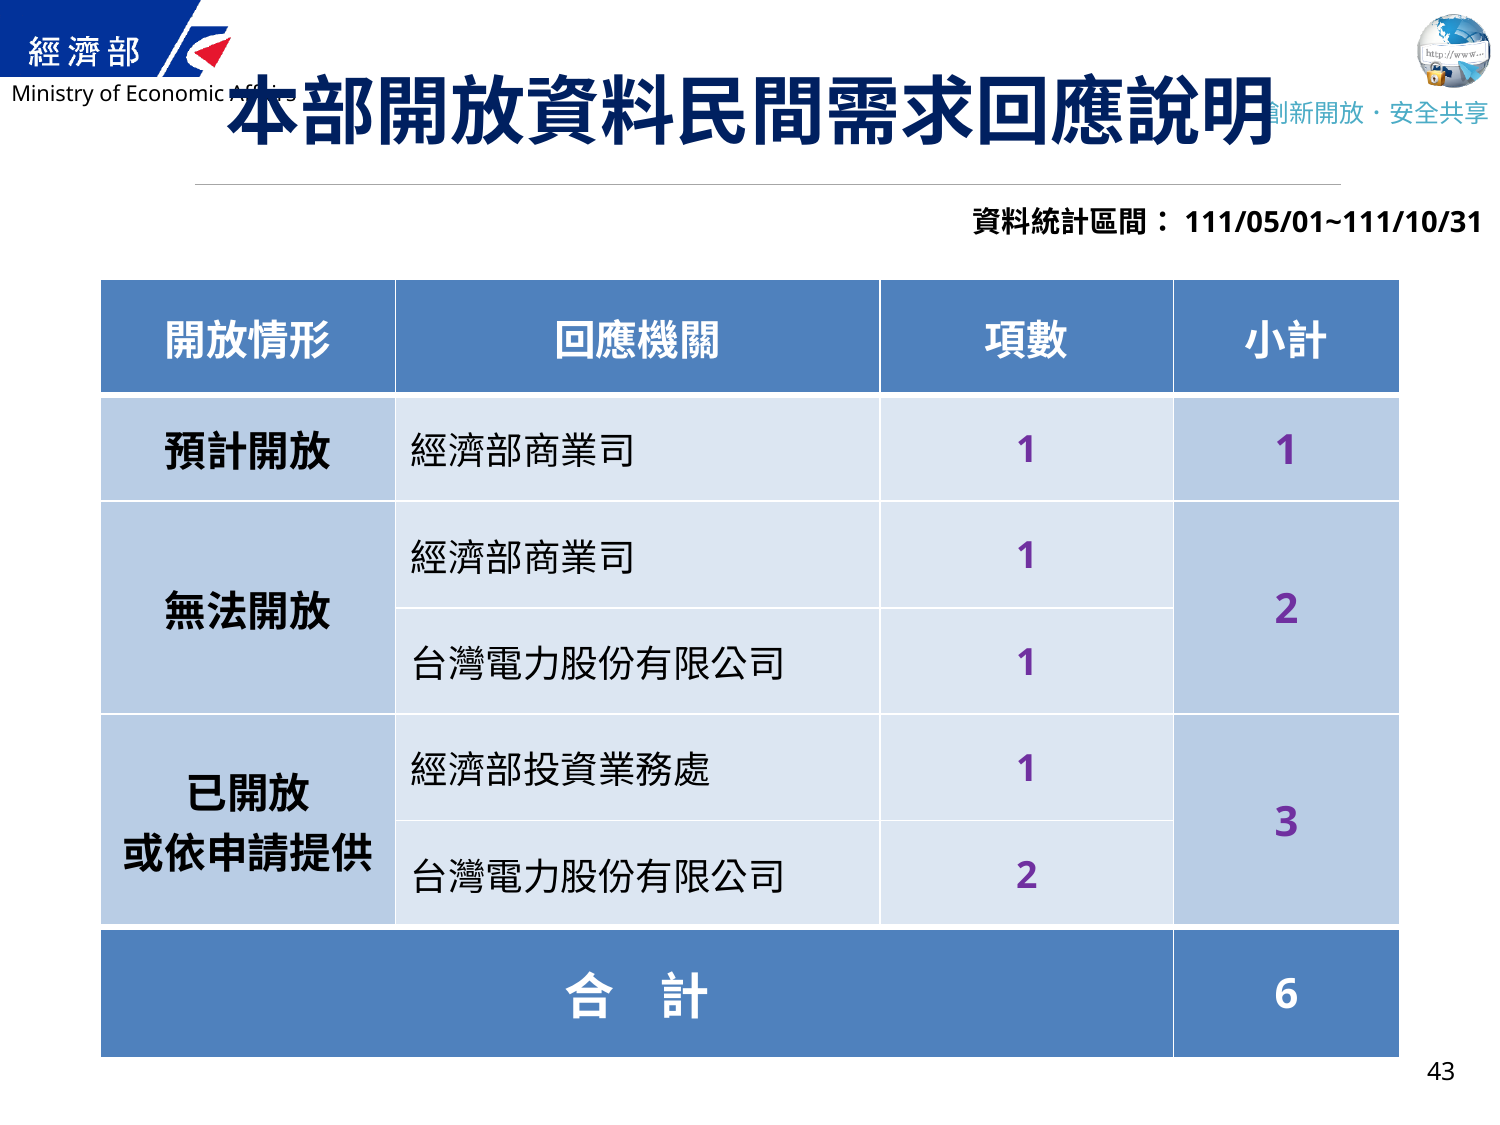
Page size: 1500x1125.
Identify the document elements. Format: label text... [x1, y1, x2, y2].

table_cell 經濟部投資業務處 [396, 715, 879, 820]
table_cell 預計開放 [101, 398, 395, 500]
table_cell 台灣電力股份有限公司 [396, 609, 879, 713]
table_header 開放情形 [101, 280, 395, 392]
table_cell 1 [881, 715, 1173, 820]
table_cell 經濟部商業司 [396, 398, 879, 500]
table_cell 6 [1174, 930, 1399, 1057]
slide_number 43 [1120, 1042, 1471, 1103]
picture [1411, 10, 1495, 90]
table_cell 合 計 [101, 930, 1173, 1057]
table_cell 2 [881, 821, 1173, 924]
table_cell 無法開放 [101, 502, 395, 713]
table_cell 1 [881, 502, 1173, 607]
table_cell 1 [881, 398, 1173, 500]
text_box 資料統計區間：111/05/01~111/10/31 [957, 196, 1500, 246]
table_header 回應機關 [396, 280, 879, 392]
table_cell 已開放 或依申請提供 [101, 715, 395, 924]
table_cell 3 [1174, 715, 1399, 924]
table_cell 台灣電力股份有限公司 [396, 821, 879, 924]
table_cell 經濟部商業司 [396, 502, 879, 607]
table_header 項數 [881, 280, 1173, 392]
table_cell 2 [1174, 502, 1399, 713]
picture [0, 0, 231, 77]
table_header 小計 [1174, 280, 1399, 392]
title 本部開放資料民間需求回應說明 [75, 45, 1425, 173]
table_cell 1 [881, 609, 1173, 713]
table_cell 1 [1174, 398, 1399, 500]
